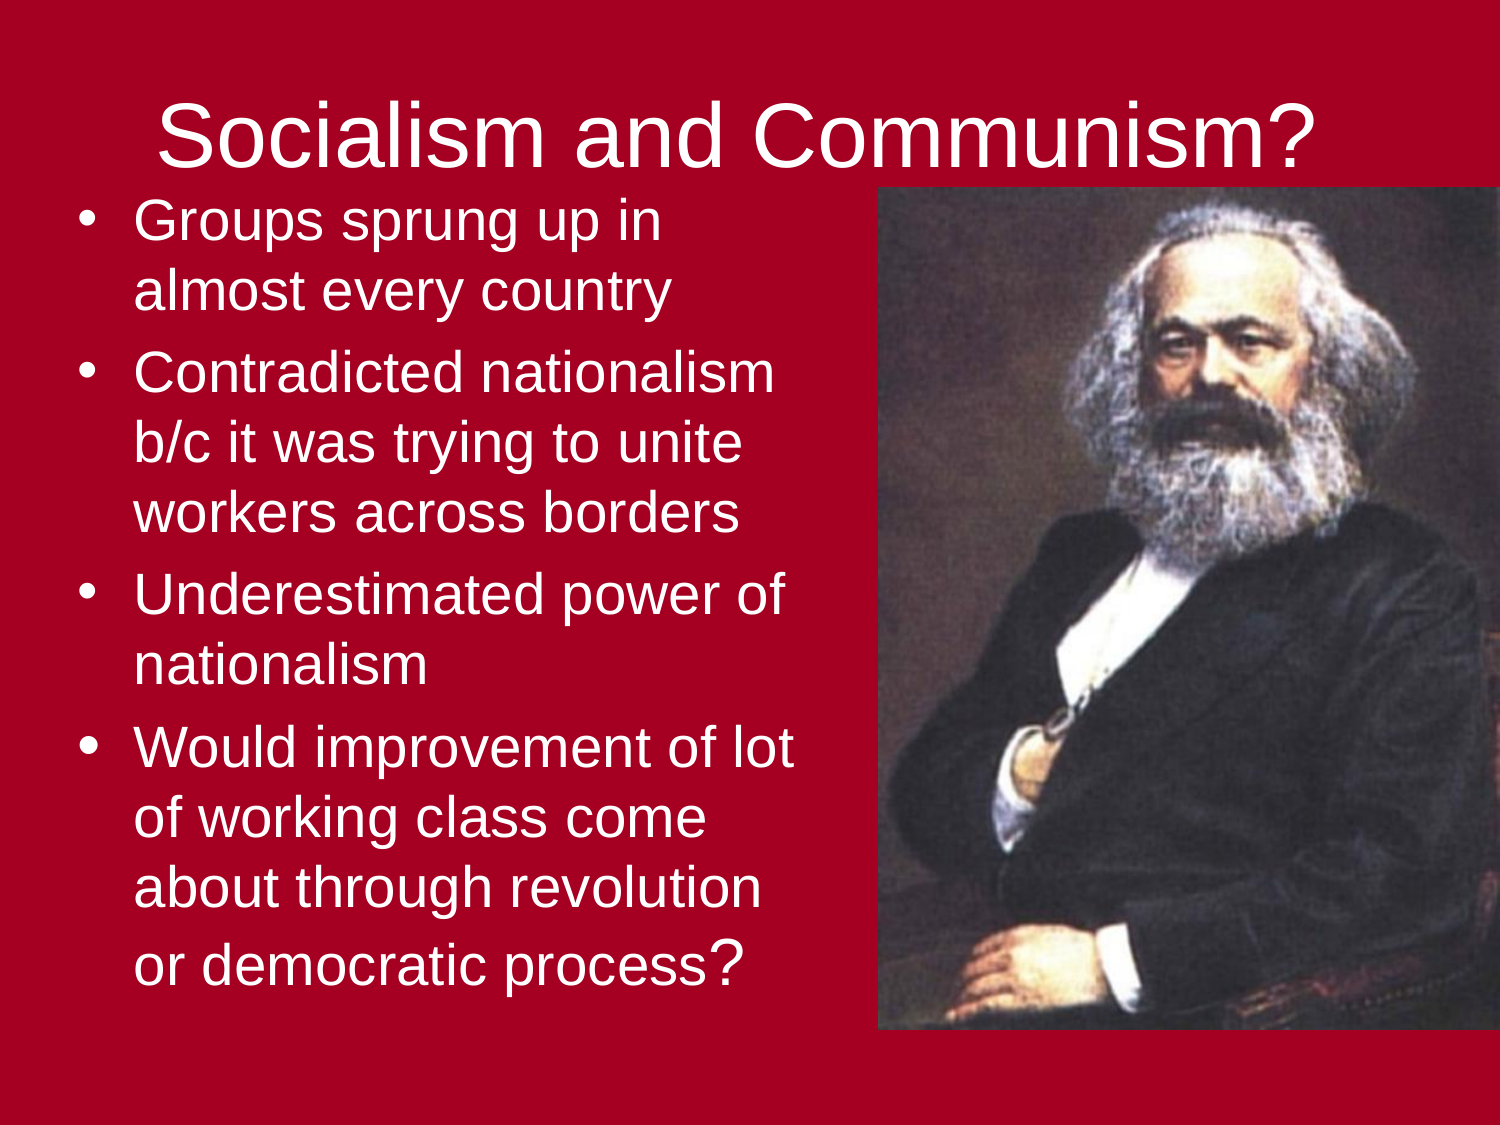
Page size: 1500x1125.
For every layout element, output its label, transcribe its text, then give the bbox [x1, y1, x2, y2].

list Groups sprung up in almost every country Contradicted nationalism b/c it was trying to unite workers across borders Underestimated power of nationalism Would improvement of lot of working class come about through revolution or democratic process? [62, 174, 825, 1088]
title Socialism and Communism? [62, 37, 1413, 225]
picture [877, 187, 1500, 1030]
